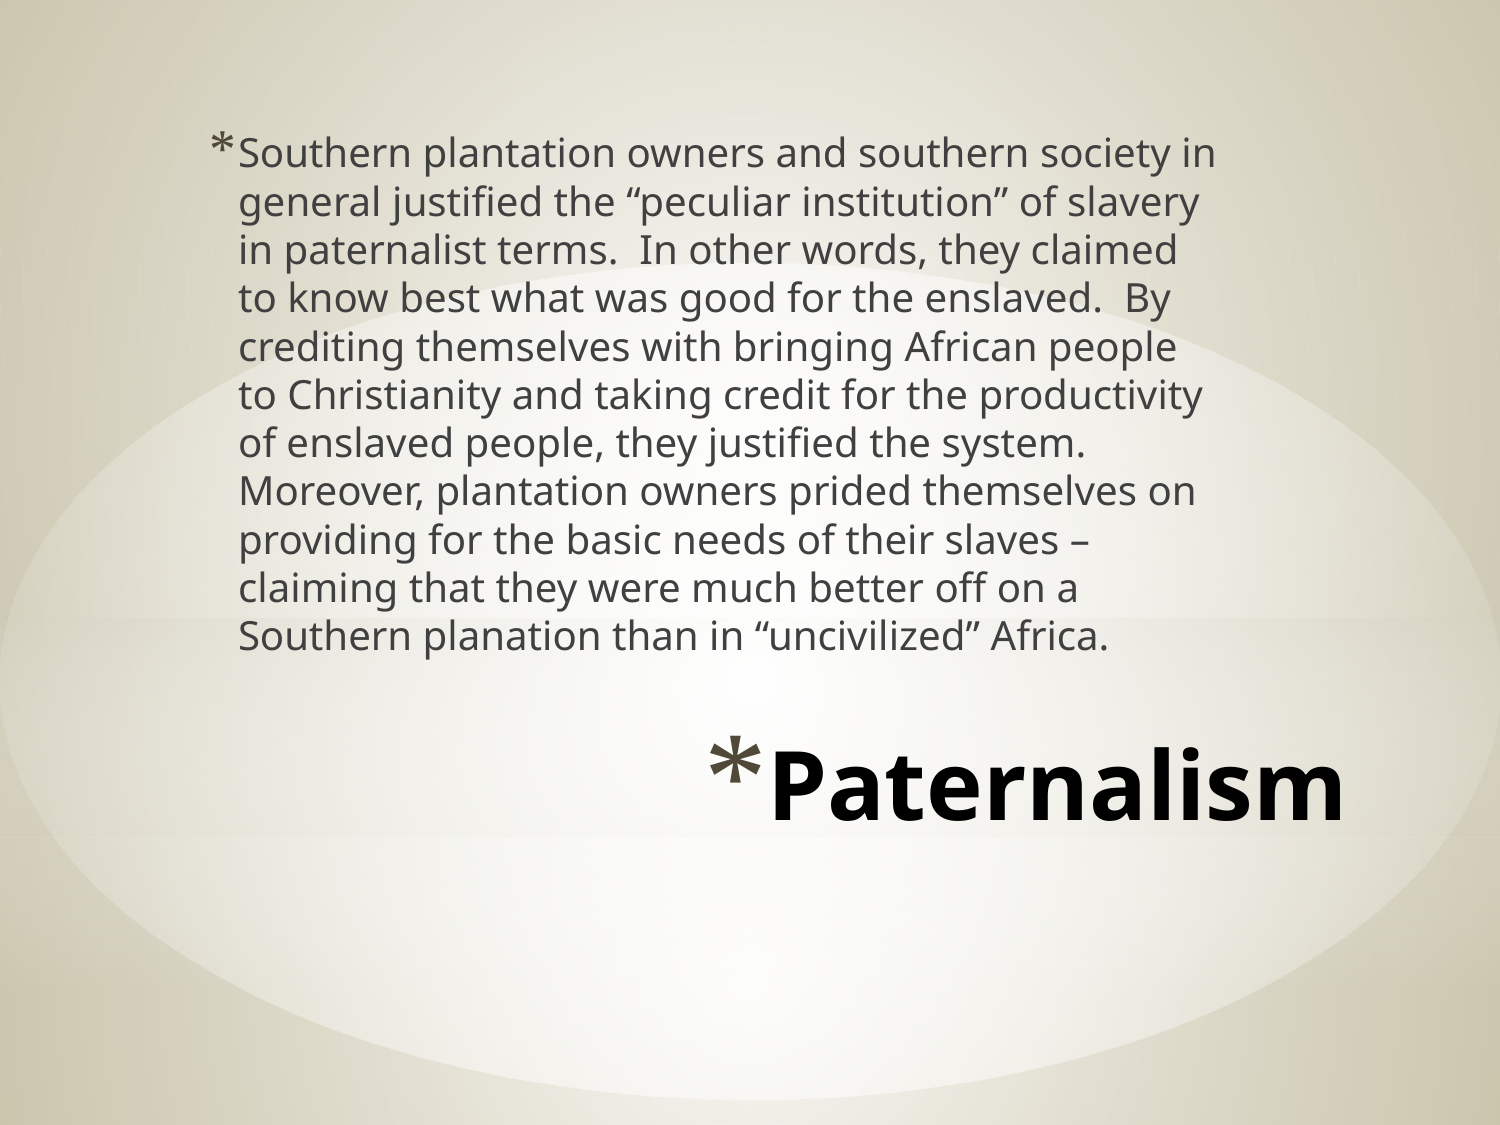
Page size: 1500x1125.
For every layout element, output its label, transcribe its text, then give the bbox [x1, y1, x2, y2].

title Paternalism [294, 717, 1363, 905]
list Southern plantation owners and southern society in general justified the “peculiar institution” of slavery in paternalist terms. In other words, they claimed to know best what was good for the enslaved. By crediting themselves with bringing African people to Christianity and taking credit for the productivity of enslaved people, they justified the system. Moreover, plantation owners prided themselves on providing for the basic needs of their slaves – claiming that they were much better off on a Southern planation than in “uncivilized” Africa. [187, 120, 1238, 690]
